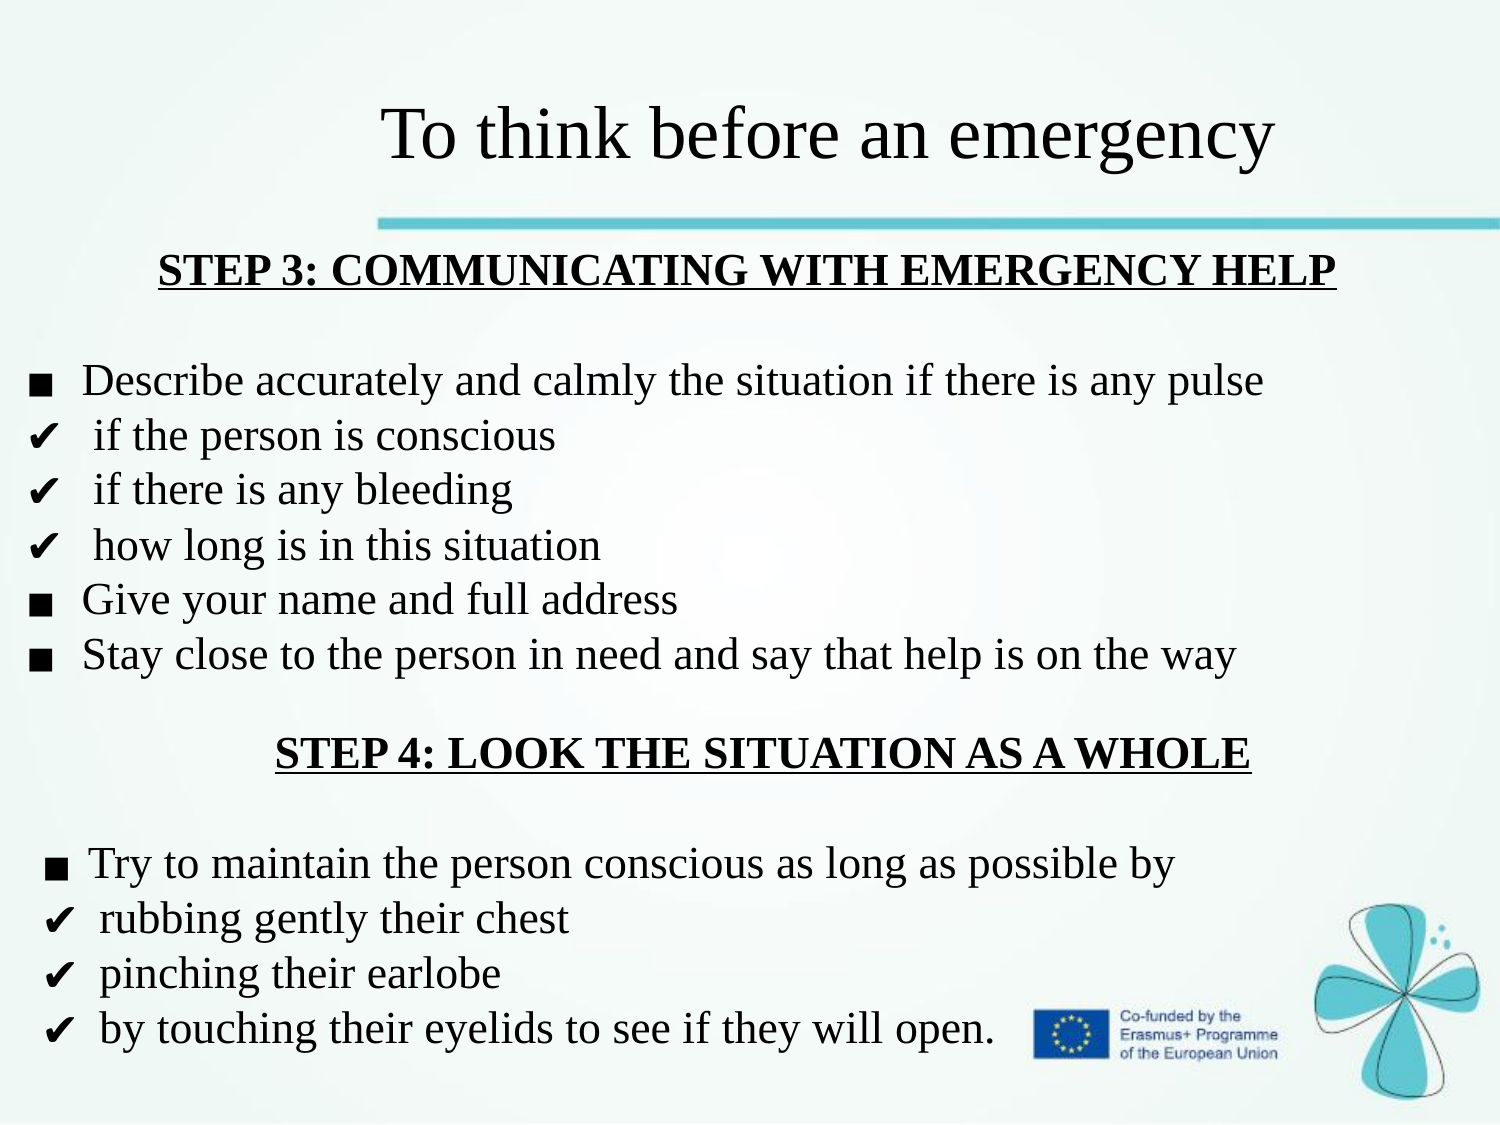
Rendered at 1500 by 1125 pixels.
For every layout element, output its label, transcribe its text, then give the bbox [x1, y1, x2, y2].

text_box To think before an emergency [298, 75, 1359, 181]
text_box STEP 4: LOOK THE SITUATION AS A WHOLE Try to maintain the person conscious as long as possible by rubbing gently their chest pinching their earlobe by touching their eyelids to see if they will open. [26, 715, 1500, 1061]
picture [0, 0, 1500, 1125]
text_box STEP 3: COMMUNICATING WITH EMERGENCY HELP Describe accurately and calmly the situation if there is any pulse if the person is conscious if there is any bleeding how long is in this situation Give your name and full address Stay close to the person in need and say that help is on the way [10, 231, 1484, 687]
